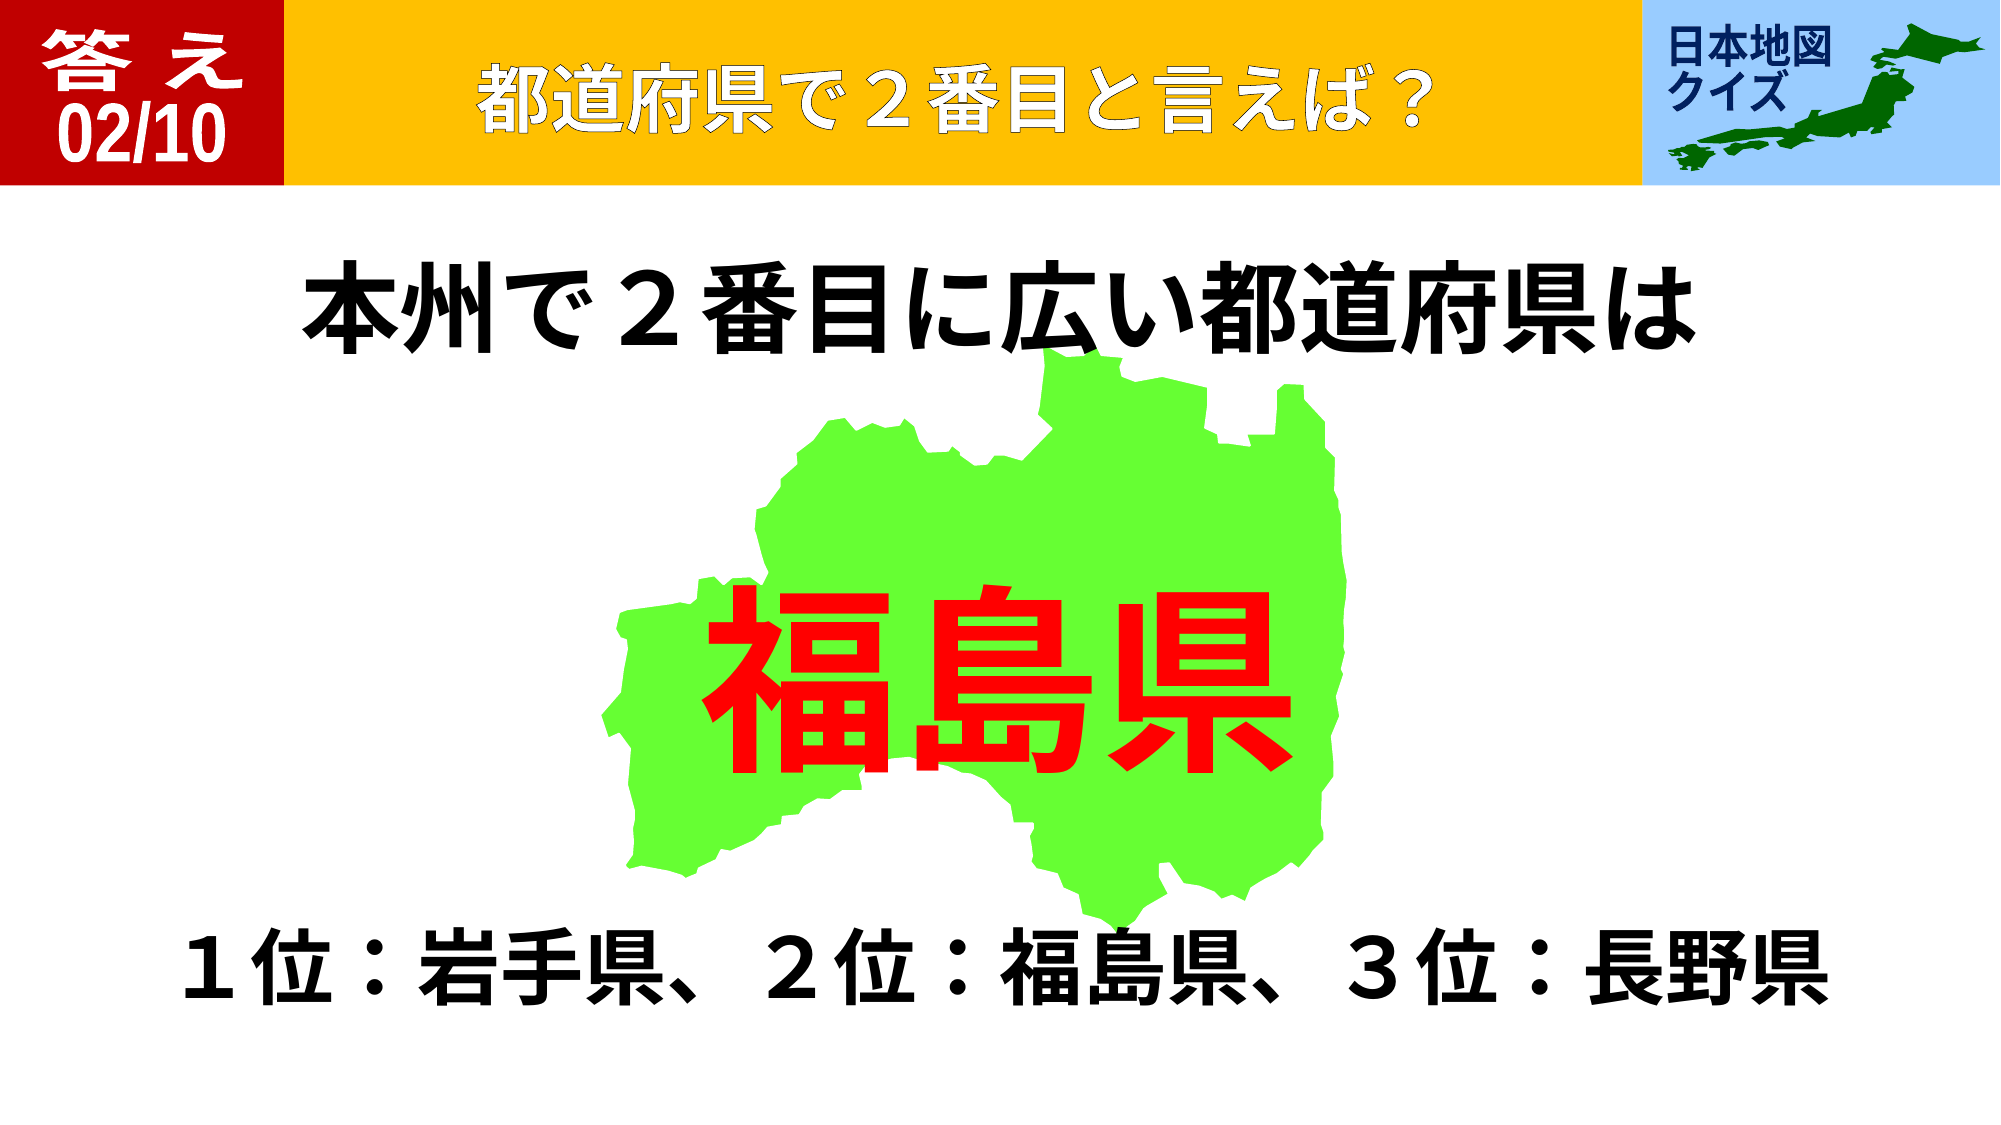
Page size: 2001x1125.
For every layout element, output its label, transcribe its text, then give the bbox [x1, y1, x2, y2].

text_box １位：岩手県、２位：福島県、３位：長野県 [152, 907, 1848, 1023]
text_box [751, 373, 1350, 907]
text_box 本州で２番目に広い都道府県は [285, 237, 1715, 373]
text_box 福島県 [685, 547, 1315, 803]
text_box [598, 599, 816, 882]
